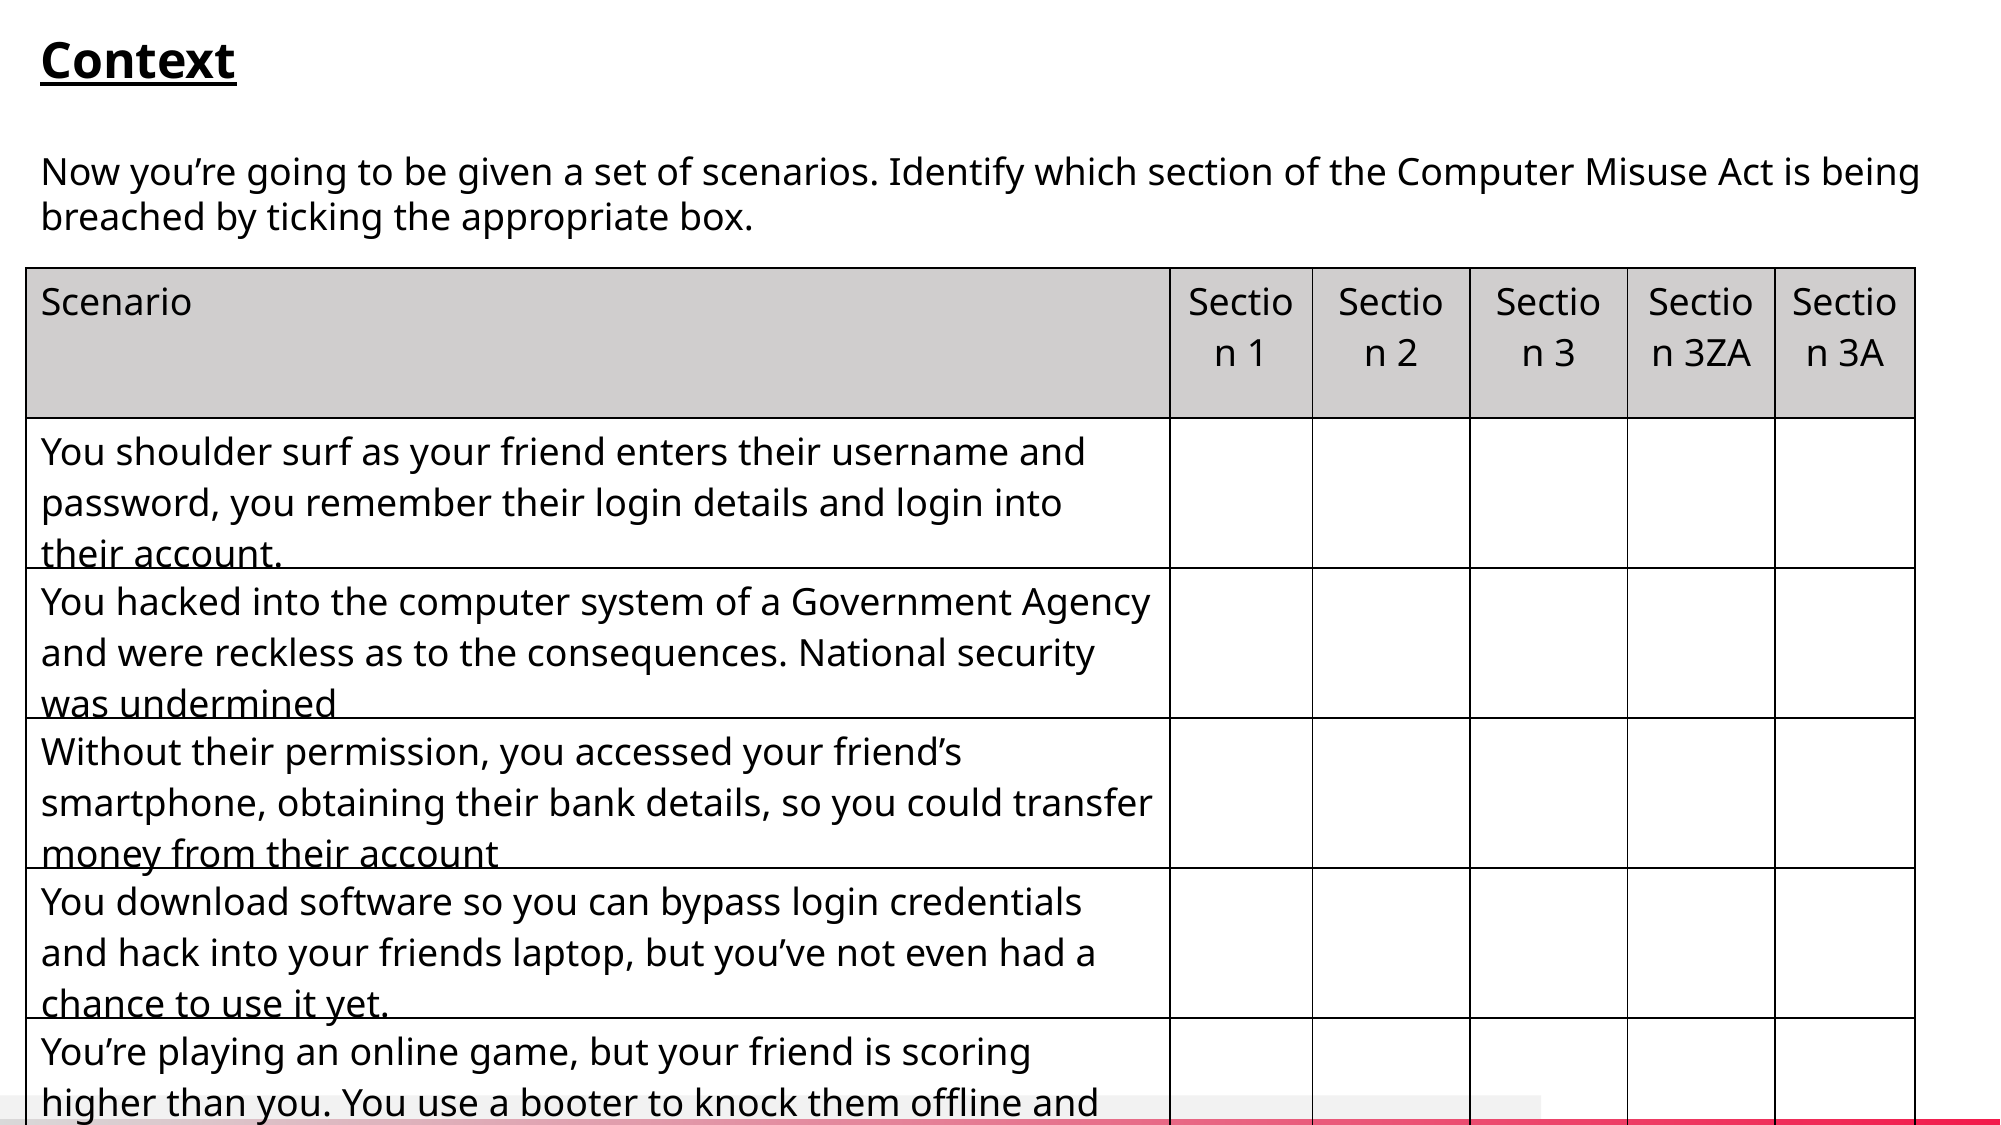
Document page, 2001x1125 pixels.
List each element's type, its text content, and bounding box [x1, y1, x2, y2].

table_cell [1171, 719, 1312, 867]
table_cell [1171, 569, 1312, 717]
table_cell [1776, 719, 1914, 867]
text_box Context Now you’re going to be given a set of scenarios. Identify which section of the Computer Misuse Act is being breached by ticking the appropriate box. [25, 21, 2000, 246]
table_cell [1171, 419, 1312, 567]
table_cell You download software so you can bypass login credentials and hack into your friends laptop, but you’ve not even had a chance to use it yet. [27, 869, 1169, 1017]
table_cell [1628, 719, 1774, 867]
table_cell Without their permission, you accessed your friend’s smartphone, obtaining their bank details, so you could transfer money from their account [27, 719, 1169, 867]
table_cell [1171, 1019, 1312, 1125]
table_cell You shoulder surf as your friend enters their username and password, you remember their login details and login into their account. [27, 419, 1169, 567]
table_cell [1776, 869, 1914, 1017]
table_cell [1313, 419, 1469, 567]
table_header Section 1 [1171, 269, 1312, 417]
table_cell [1628, 1019, 1774, 1125]
table_cell [1471, 419, 1627, 567]
table_cell [1313, 719, 1469, 867]
table_cell [1171, 869, 1312, 1017]
table_cell [1313, 1019, 1469, 1125]
table_cell [1628, 569, 1774, 717]
table_header Section 3ZA [1628, 269, 1774, 417]
table_cell [1628, 869, 1774, 1017]
table_cell [1471, 719, 1627, 867]
table_cell [1313, 869, 1469, 1017]
table_cell [1776, 1019, 1914, 1125]
table_cell [1776, 569, 1914, 717]
table_cell You hacked into the computer system of a Government Agency and were reckless as to the consequences. National security was undermined [27, 569, 1169, 717]
table_header Section 3 [1471, 269, 1627, 417]
table_cell [1628, 419, 1774, 567]
table_cell You’re playing an online game, but your friend is scoring higher than you. You use a booter to knock them offline and thereby win the game. [27, 1019, 1169, 1125]
table_cell [1471, 569, 1627, 717]
table_cell [1471, 869, 1627, 1017]
table_header Scenario [27, 269, 1169, 417]
table_cell [1313, 569, 1469, 717]
table_cell [1776, 419, 1914, 567]
table_cell [1471, 1019, 1627, 1125]
table_header Section 2 [1313, 269, 1469, 417]
table_header Section 3A [1776, 269, 1914, 417]
